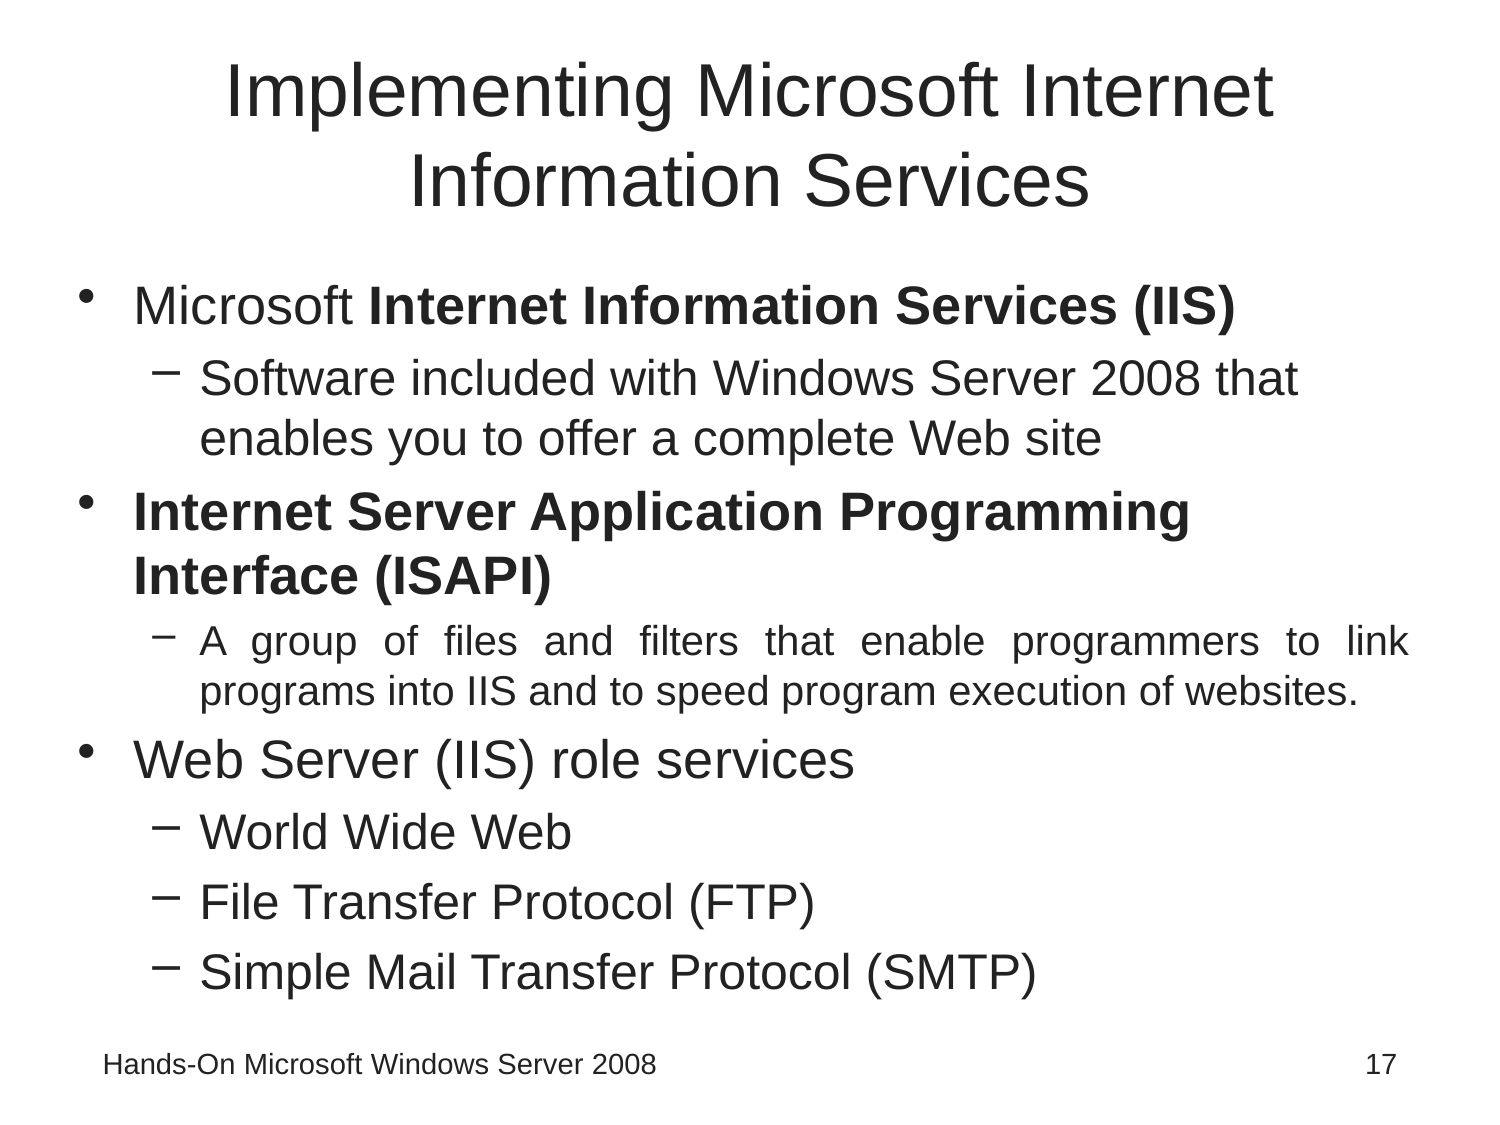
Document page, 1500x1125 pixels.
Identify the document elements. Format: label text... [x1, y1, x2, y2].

title Implementing Microsoft Internet Information Services [87, 37, 1413, 226]
footer Hands-On Microsoft Windows Server 2008 [87, 1037, 1051, 1101]
list Microsoft Internet Information Services (IIS) Software included with Windows Server 2008 that enables you to offer a complete Web site Internet Server Application Programming Interface (ISAPI) A group of files and filters that enable programmers to link programs into IIS and to speed program execution of websites. Web Server (IIS) role services World Wide Web File Transfer Protocol (FTP) Simple Mail Transfer Protocol (SMTP) [62, 262, 1426, 1013]
slide_number 17 [1074, 1037, 1413, 1101]
